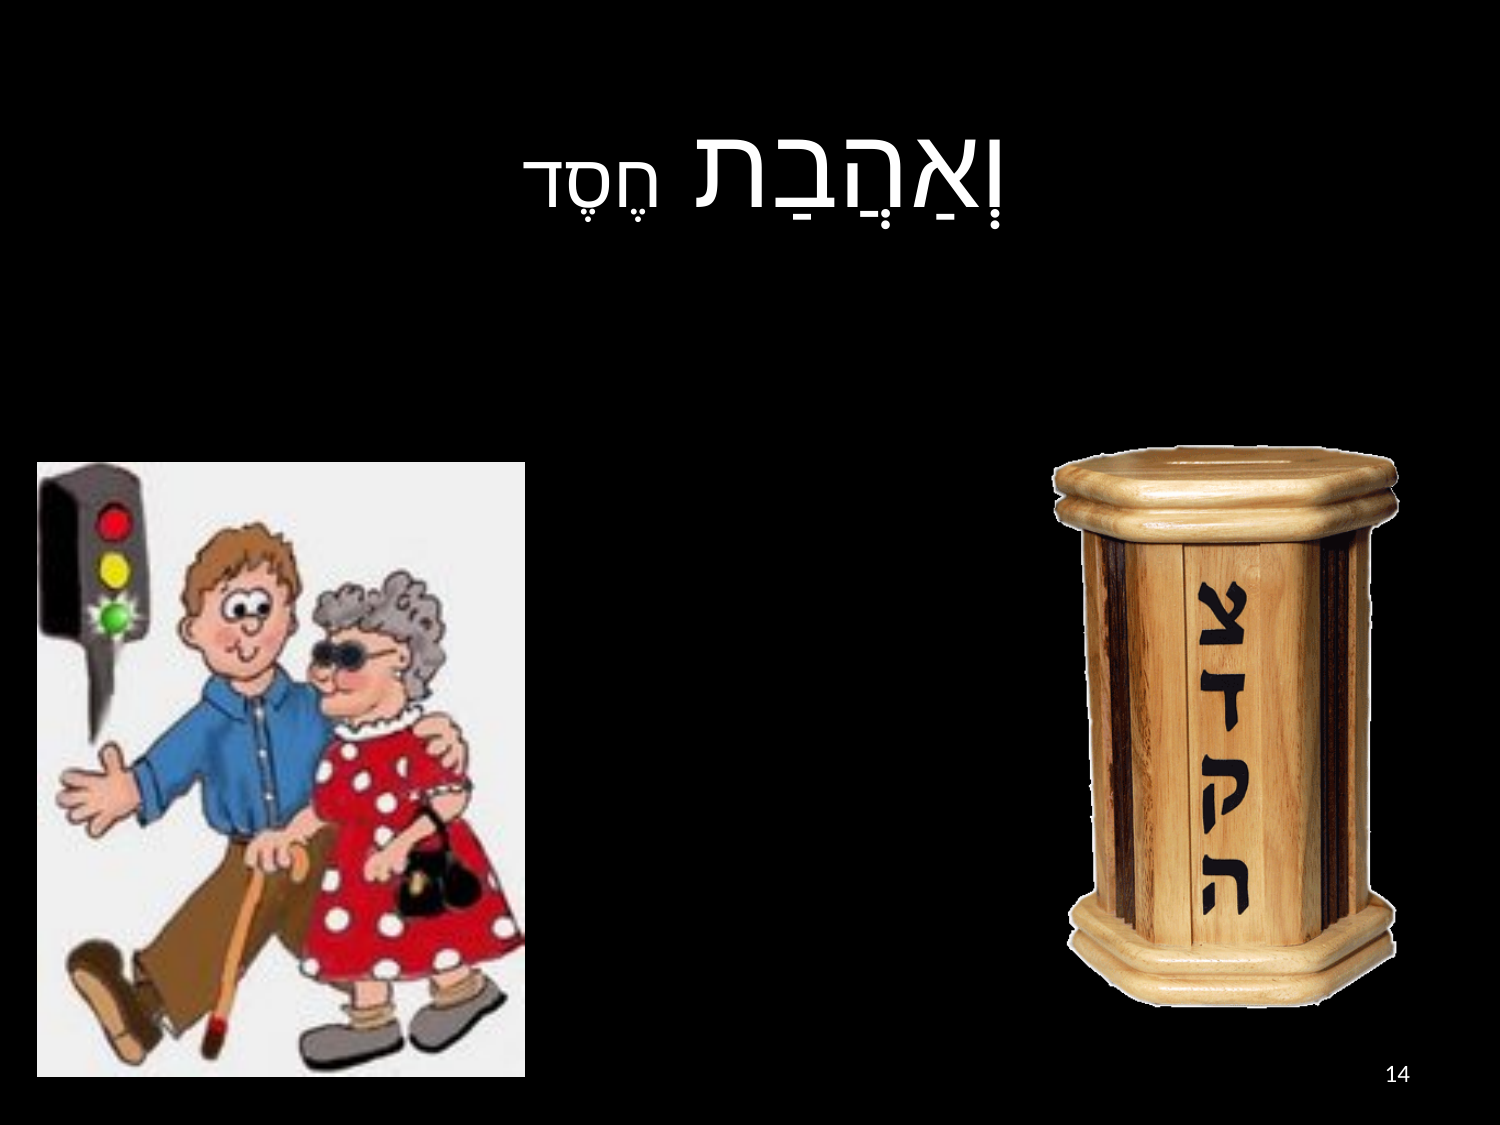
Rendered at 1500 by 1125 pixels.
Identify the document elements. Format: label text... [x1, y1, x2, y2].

slide_number 14 [1074, 1068, 1425, 1103]
picture [899, 399, 1500, 1059]
picture [37, 462, 526, 1077]
list וְאַהֲבַת חֶסֶד [499, 87, 1026, 326]
